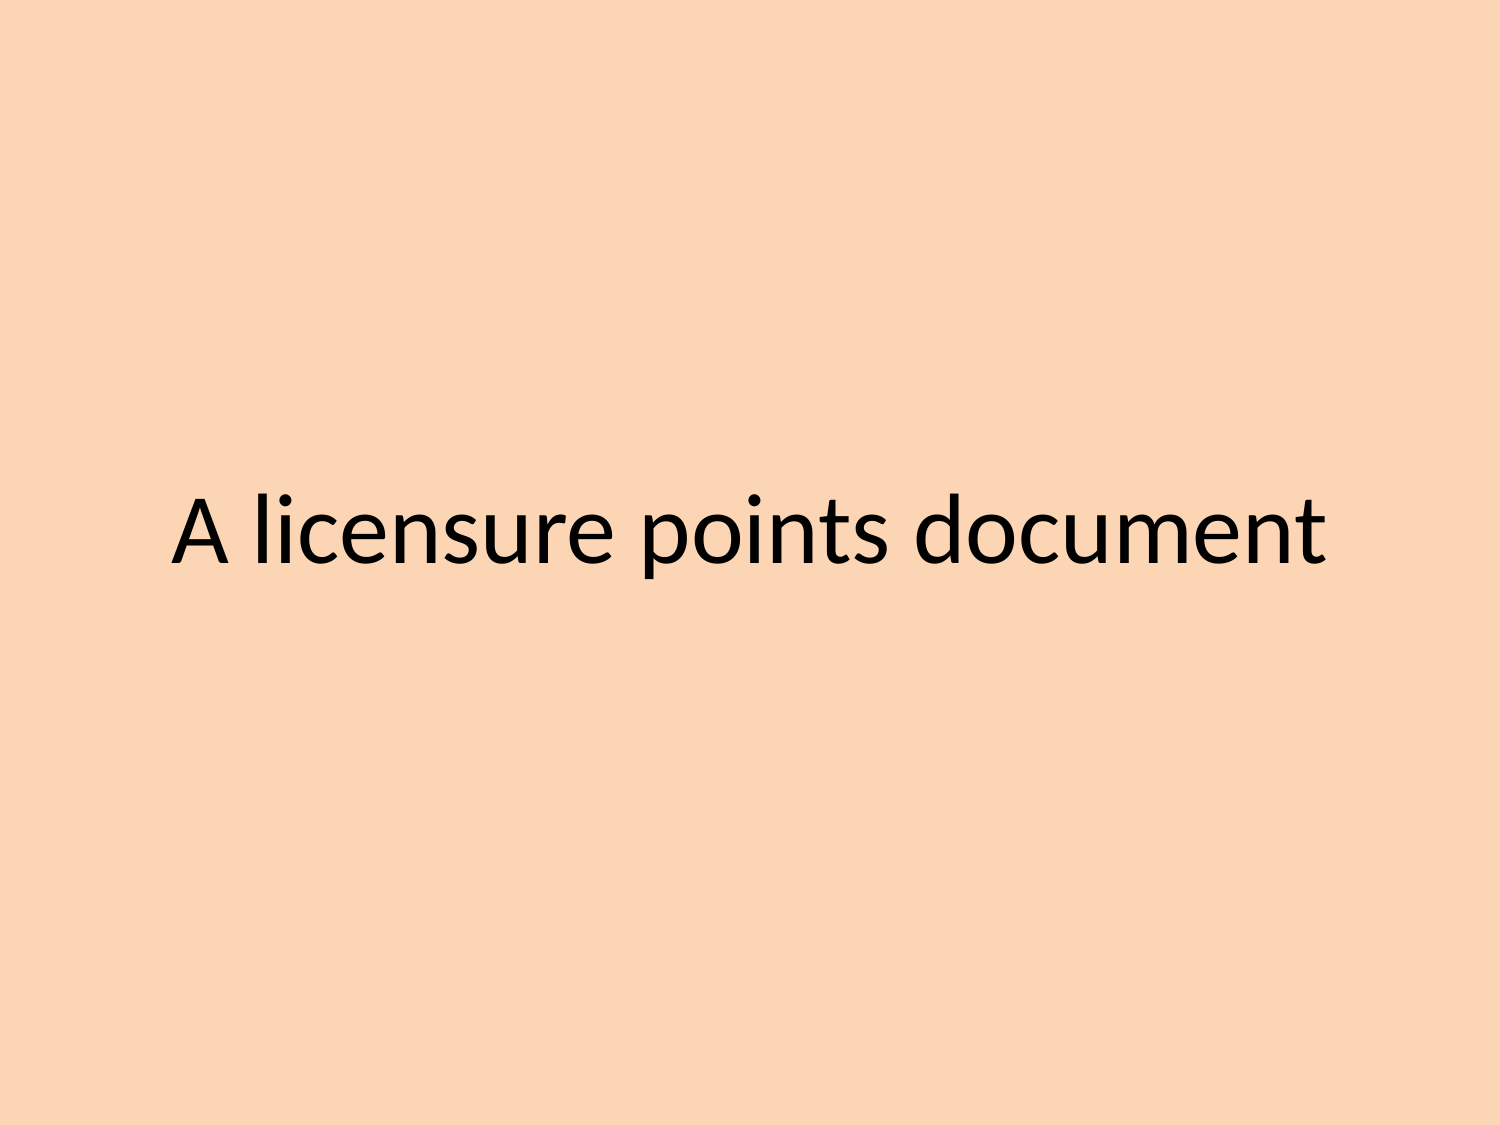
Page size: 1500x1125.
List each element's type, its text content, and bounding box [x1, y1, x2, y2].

list A licensure points document [75, 262, 1425, 1005]
